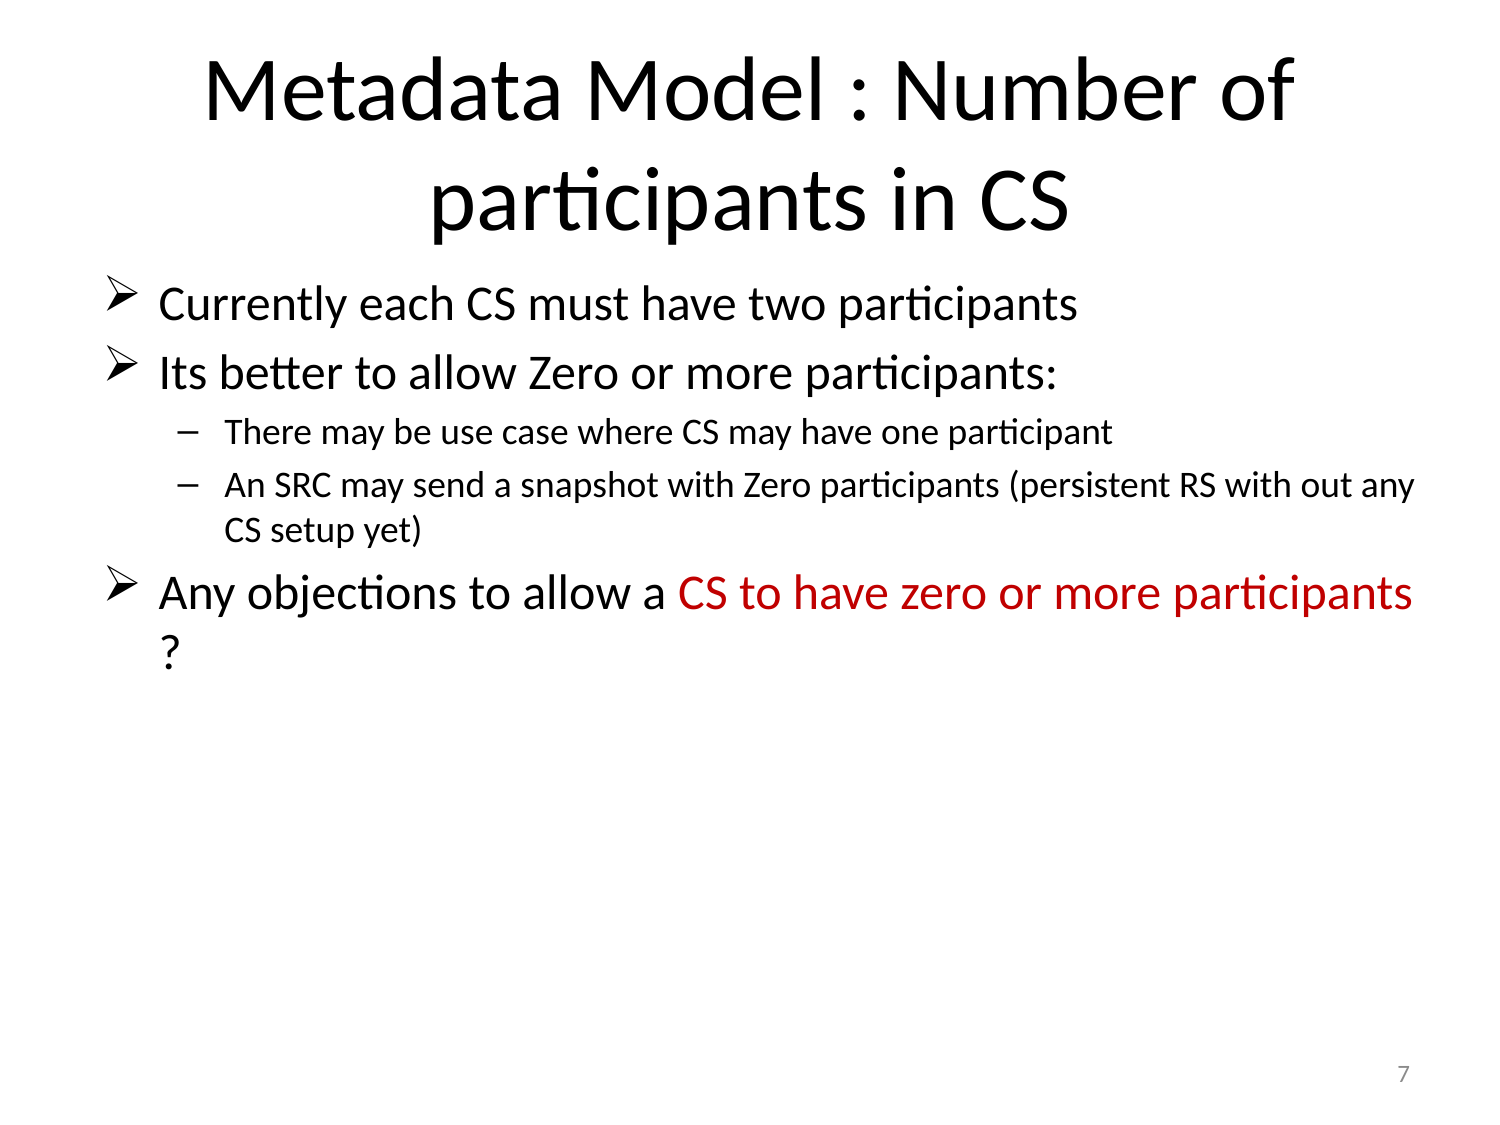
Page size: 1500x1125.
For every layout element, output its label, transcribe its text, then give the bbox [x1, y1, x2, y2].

title Metadata Model : Number of participants in CS [74, 44, 1426, 233]
list Currently each CS must have two participants Its better to allow Zero or more participants: There may be use case where CS may have one participant An SRC may send a snapshot with Zero participants (persistent RS with out any CS setup yet) Any objections to allow a CS to have zero or more participants ? [87, 262, 1438, 1006]
slide_number 7 [1337, 1042, 1425, 1103]
